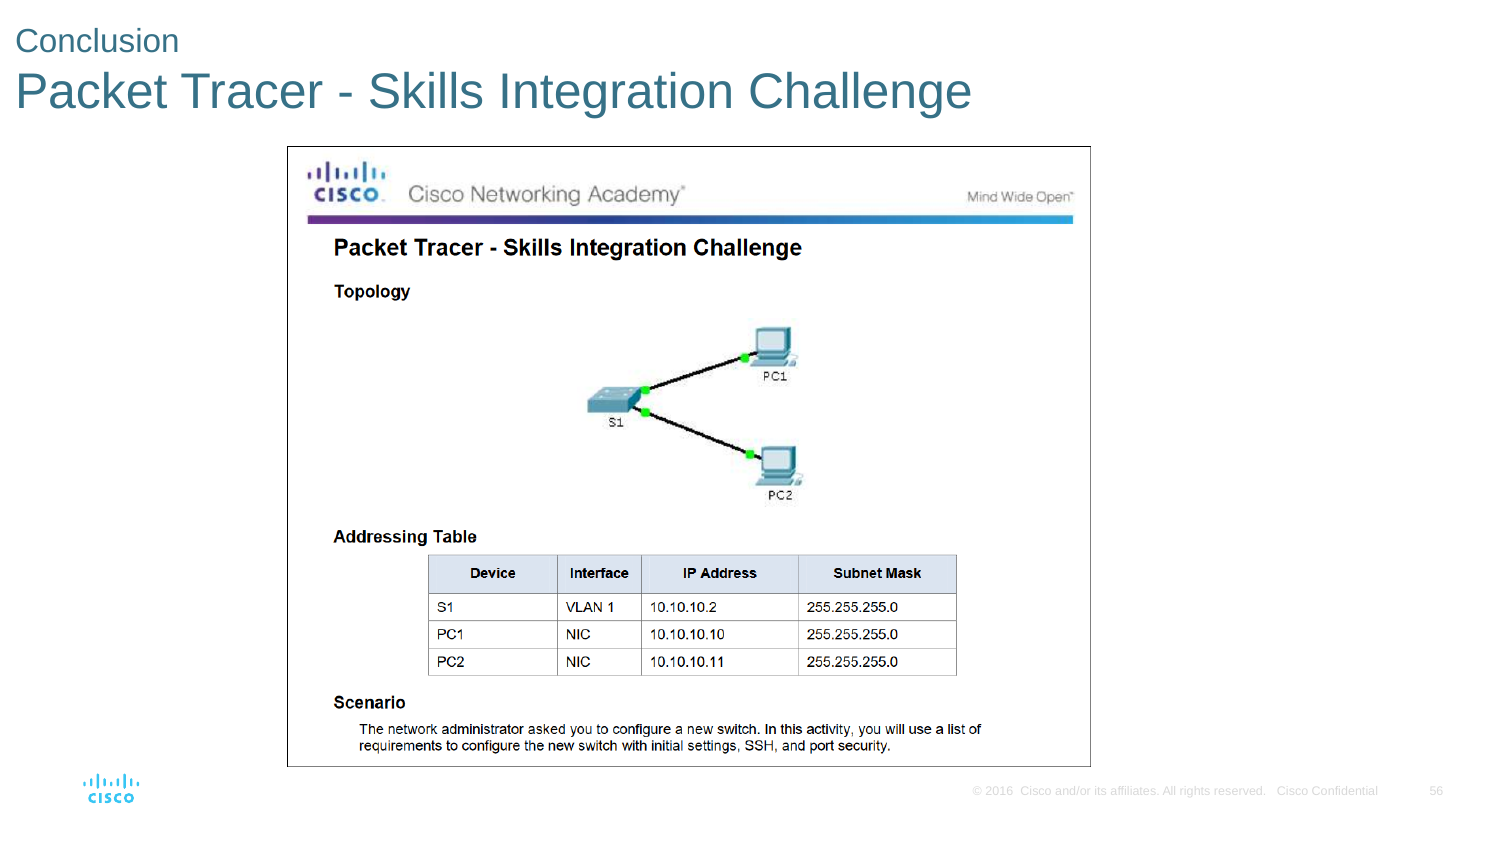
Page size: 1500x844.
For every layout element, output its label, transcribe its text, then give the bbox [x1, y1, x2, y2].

picture [286, 145, 1091, 767]
title Conclusion Packet Tracer - Skills Integration Challenge [0, 6, 1500, 131]
